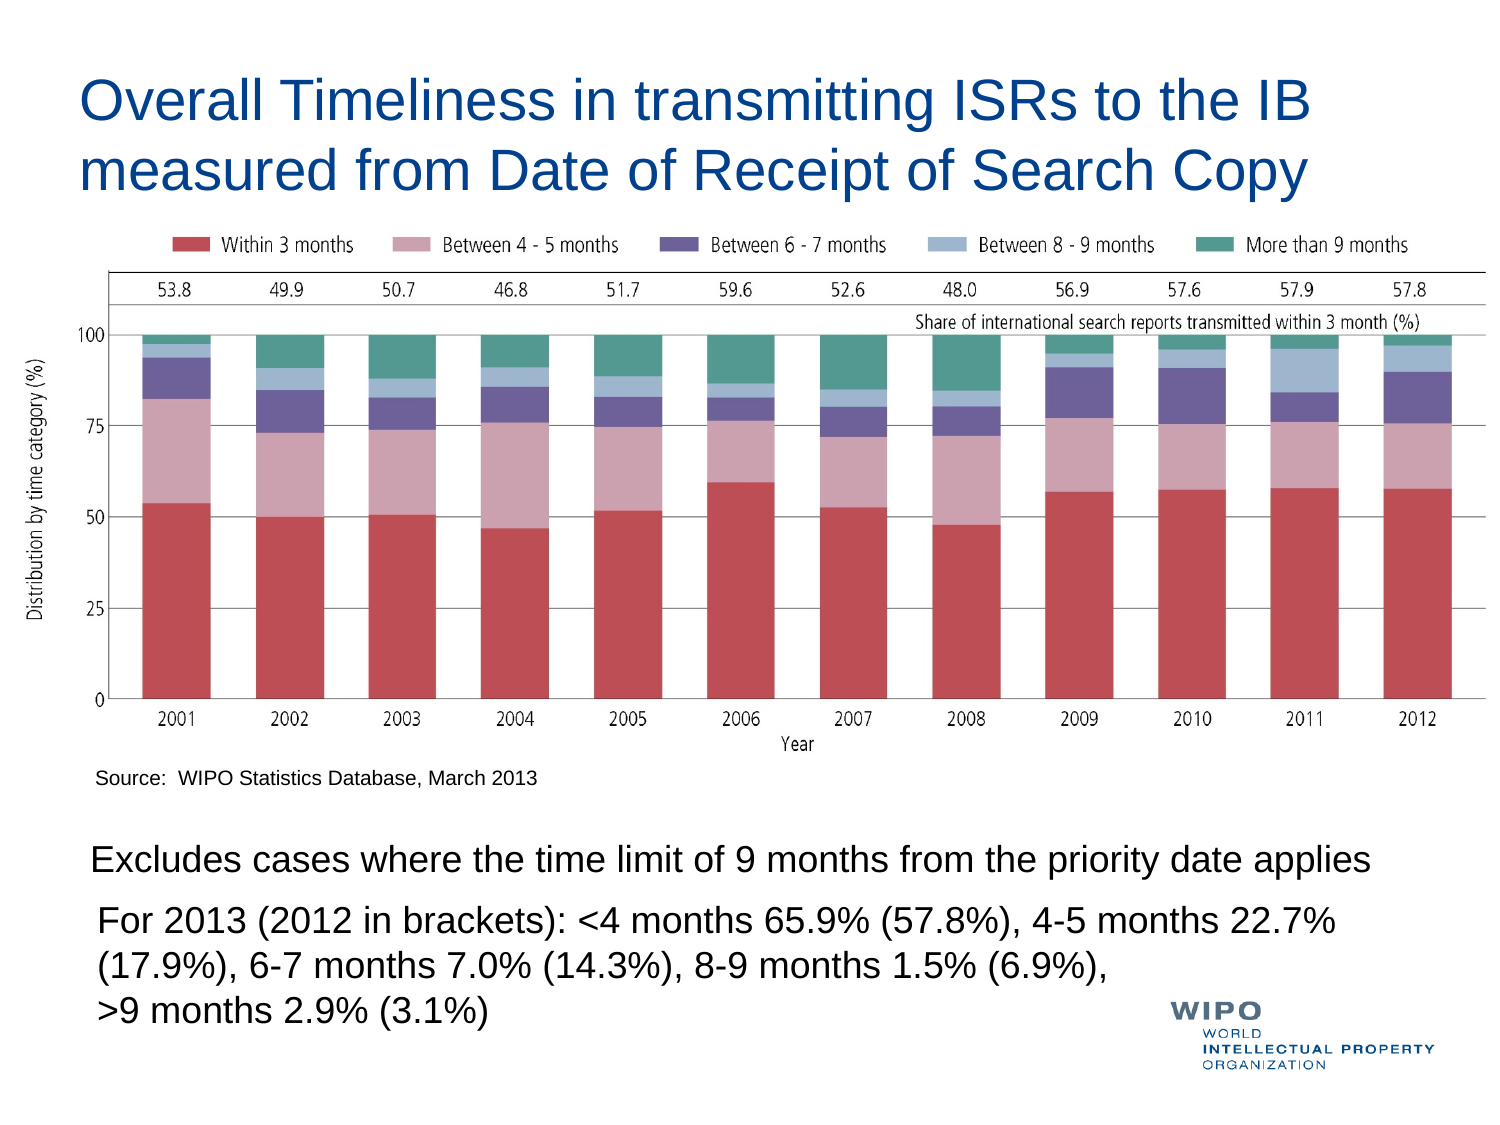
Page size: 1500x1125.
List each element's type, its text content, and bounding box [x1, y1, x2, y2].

text_box For 2013 (2012 in brackets): <4 months 65.9% (57.8%), 4-5 months 22.7% (17.9%), 6-7 months 7.0% (14.3%), 8-9 months 1.5% (6.9%), >9 months 2.9% (3.1%) [82, 888, 1376, 1039]
title Overall Timeliness in transmitting ISRs to the IB measured from Date of Receipt of Search Copy [64, 54, 1500, 210]
picture [0, 0, 1500, 1125]
text_box Excludes cases where the time limit of 9 months from the priority date applies [75, 828, 1411, 888]
text_box Source: WIPO Statistics Database, March 2013 [80, 765, 553, 798]
